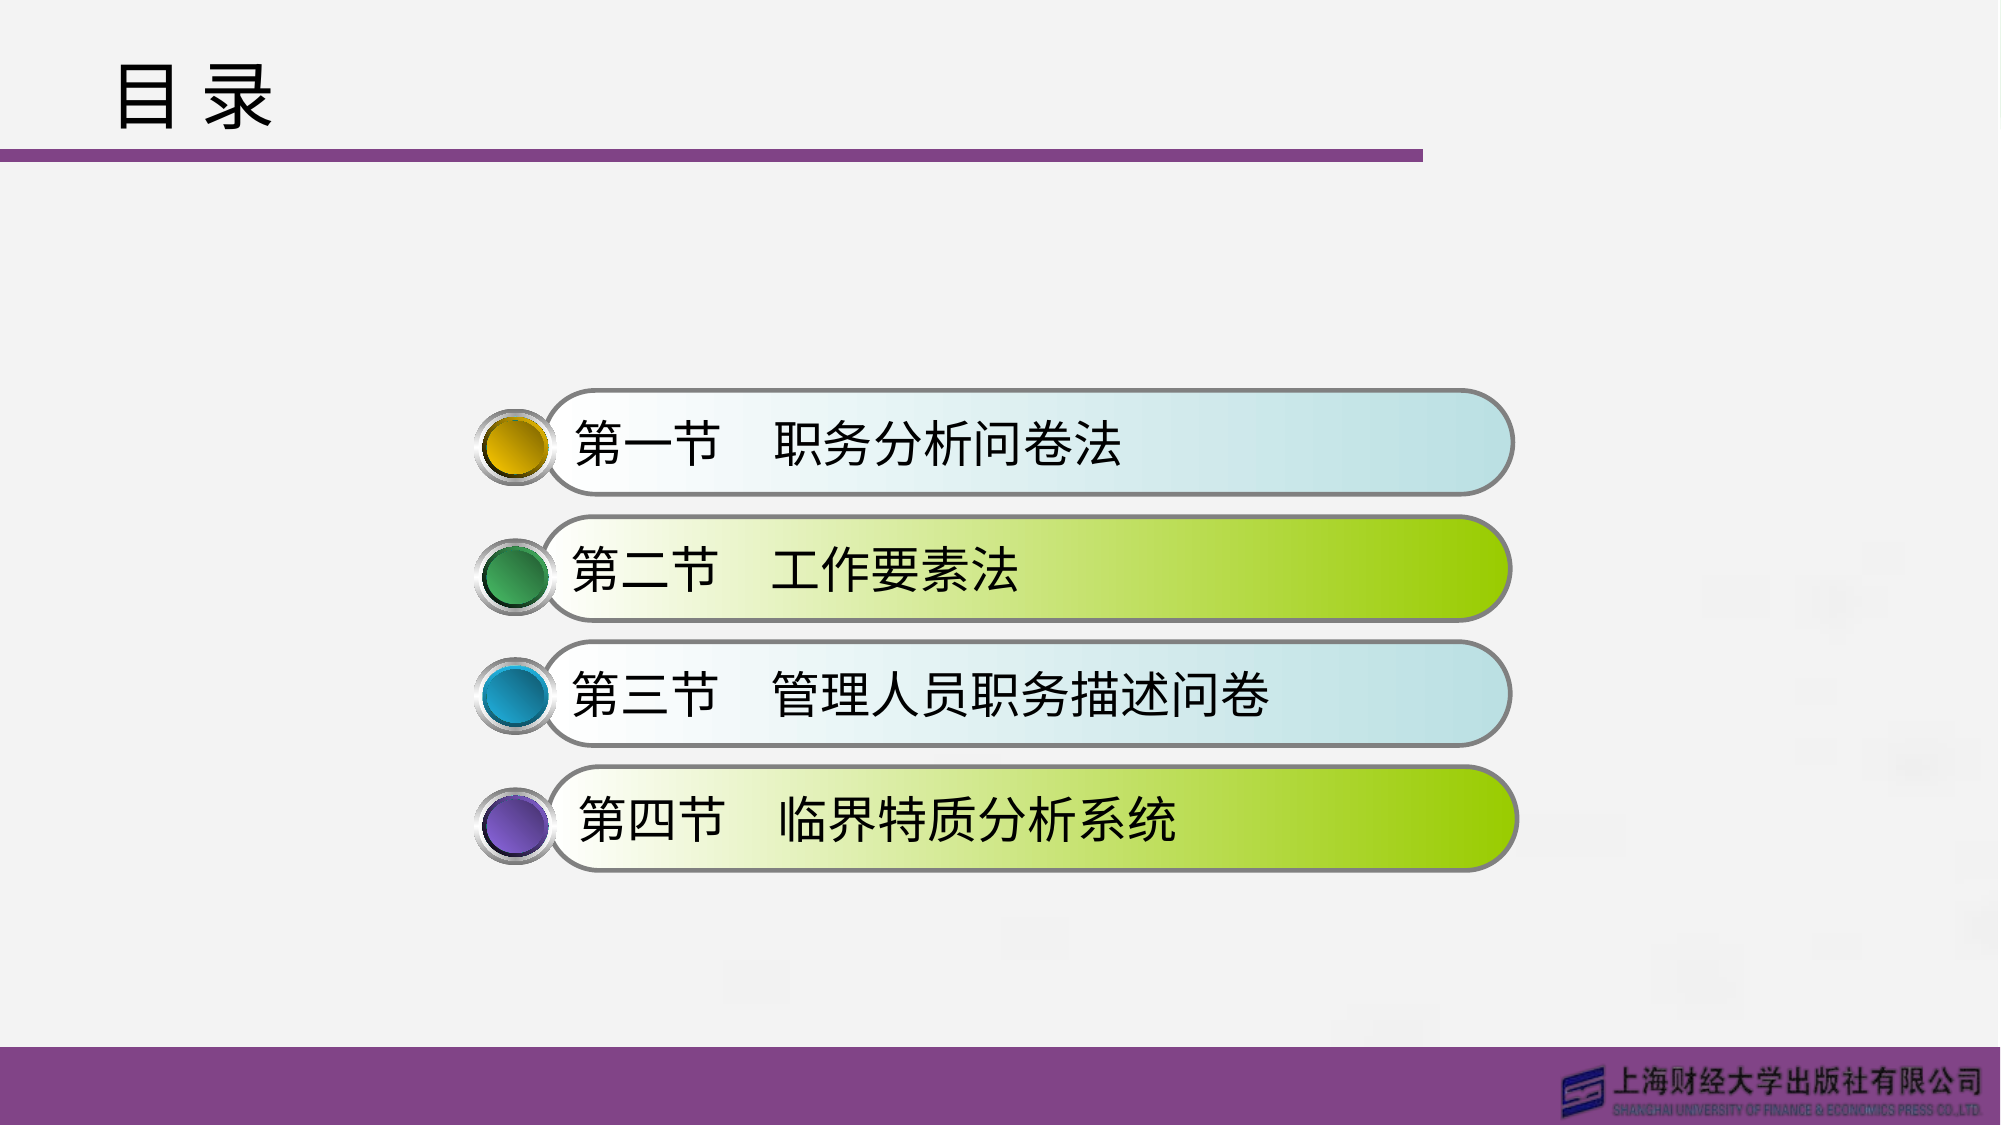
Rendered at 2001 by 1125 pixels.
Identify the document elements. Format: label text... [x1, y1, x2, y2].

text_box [473, 390, 1518, 871]
text_box [593, 146, 1427, 274]
picture [0, 0, 2001, 1125]
title 目 录 [94, 42, 1451, 146]
